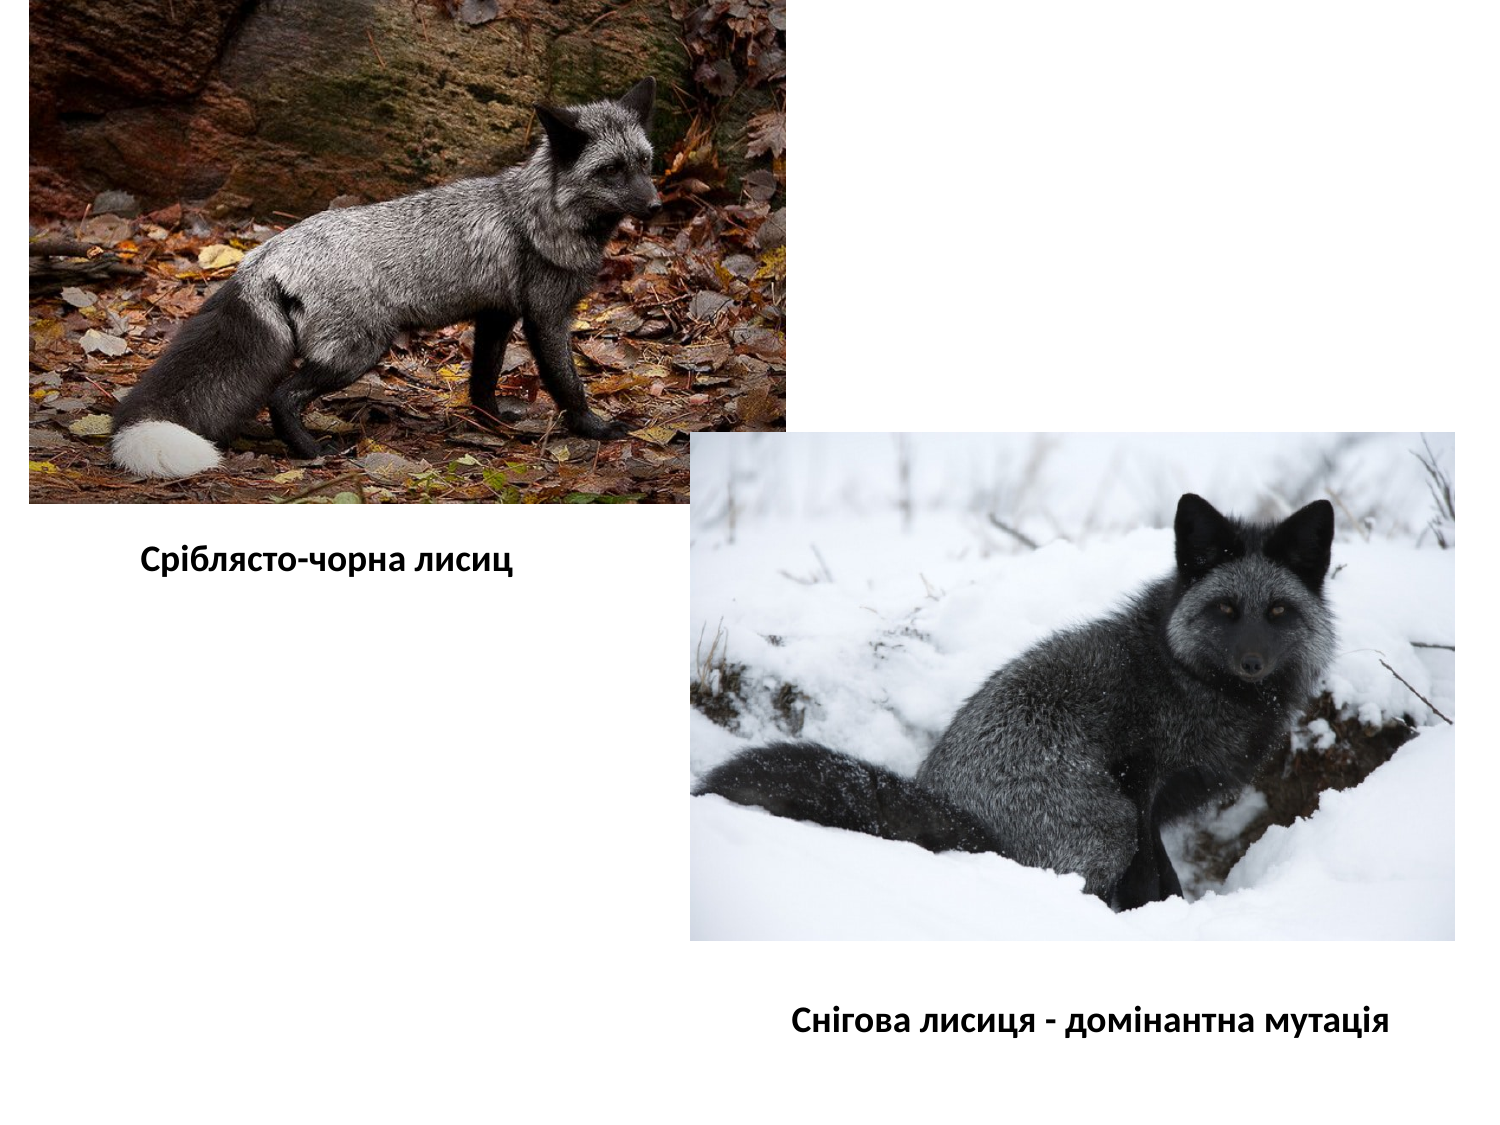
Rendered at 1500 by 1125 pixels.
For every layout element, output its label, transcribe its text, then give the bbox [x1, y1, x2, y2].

picture [29, 0, 1455, 941]
text_box Сріблясто-чорна лисиц [125, 527, 529, 587]
text_box Снігова лисиця - домінантна мутація [776, 987, 1406, 1048]
